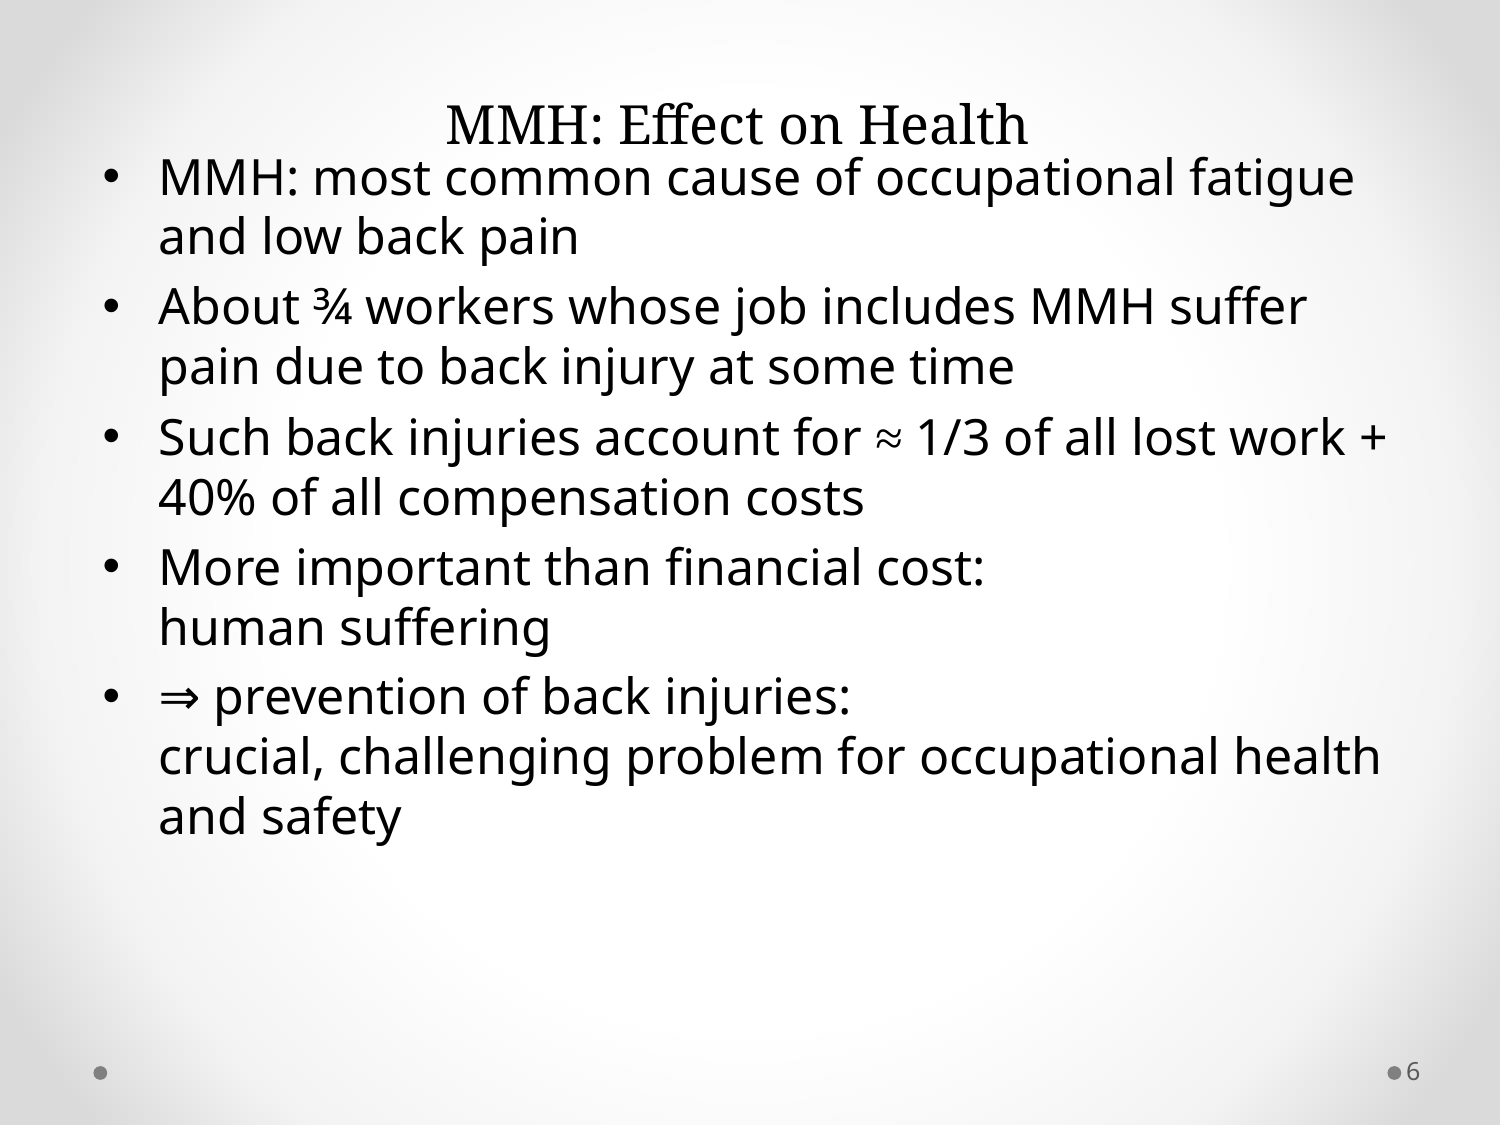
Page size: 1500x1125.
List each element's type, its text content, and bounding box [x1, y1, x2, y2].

title MMH: Effect on Health [62, 62, 1413, 163]
slide_number 6 [1401, 1042, 1494, 1103]
list MMH: most common cause of occupational fatigue and low back pain About ¾ workers whose job includes MMH suffer pain due to back injury at some time Such back injuries account for ≈ 1/3 of all lost work + 40% of all compensation costs More important than financial cost: human suffering ⇒ prevention of back injuries: crucial, challenging problem for occupational health and safety [87, 137, 1438, 1113]
picture [0, 0, 1500, 1125]
